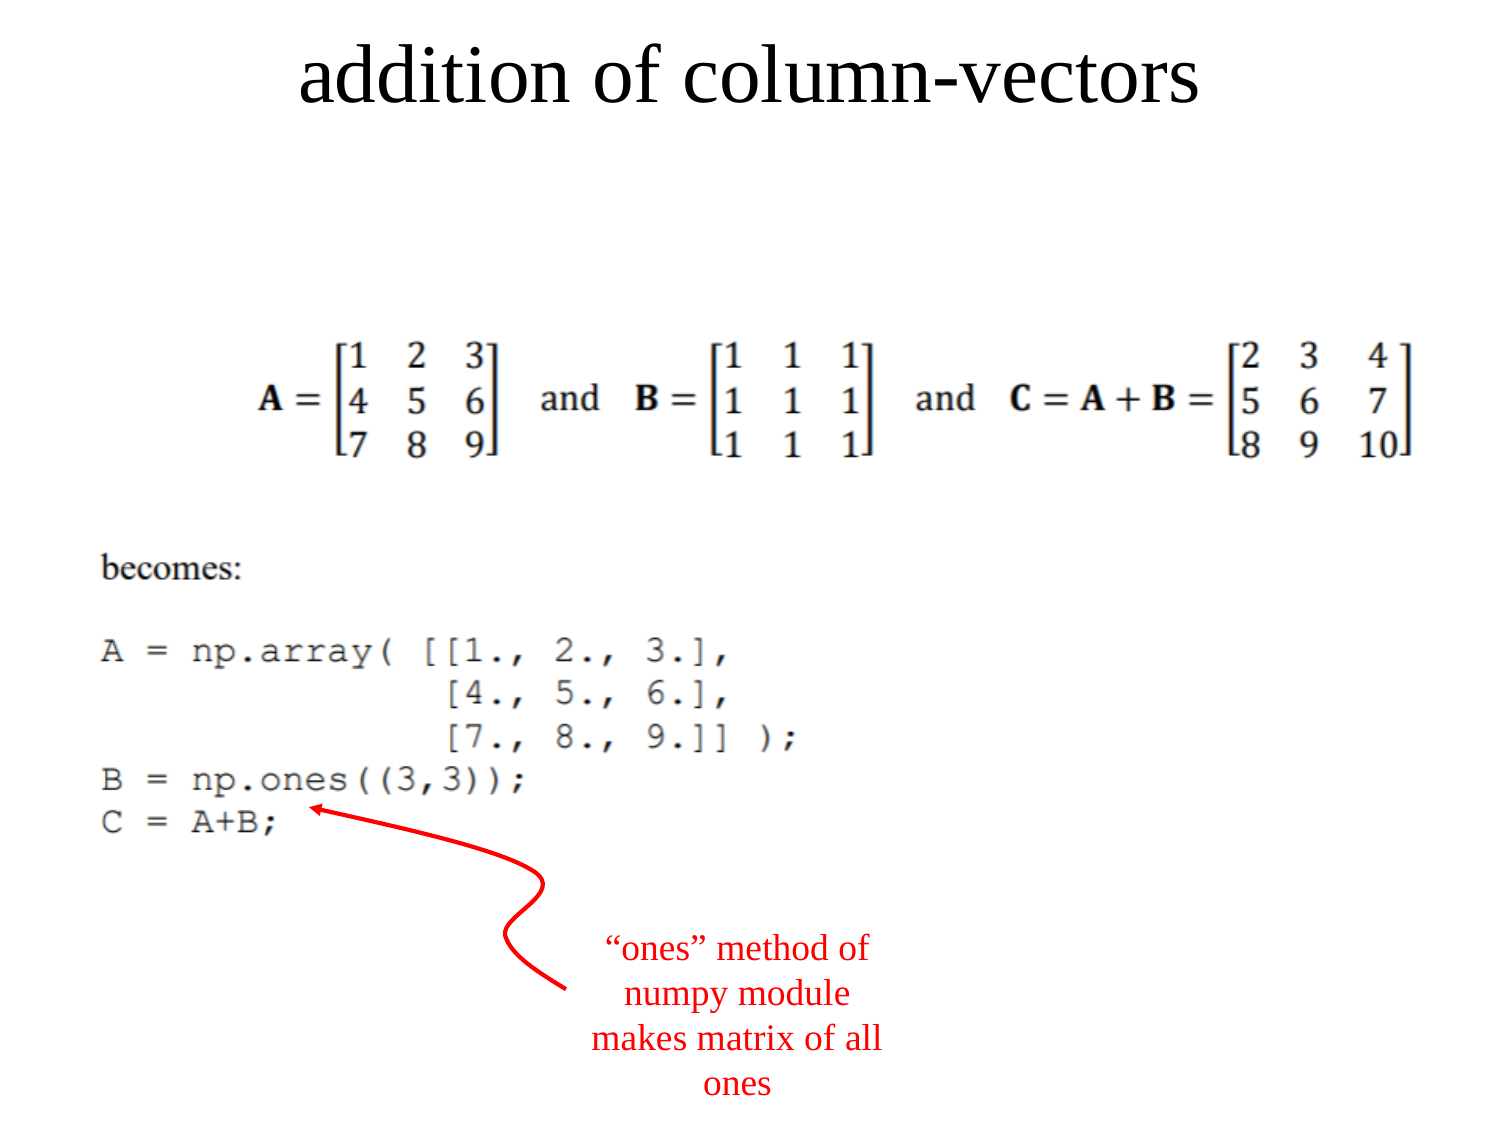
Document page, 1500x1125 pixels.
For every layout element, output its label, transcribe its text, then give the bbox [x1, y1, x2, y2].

title addition of column-vectors [75, 1, 1425, 138]
picture [74, 274, 1451, 876]
text_box [418, 885, 549, 982]
text_box “ones” method of numpy module makes matrix of all ones [549, 918, 925, 1107]
